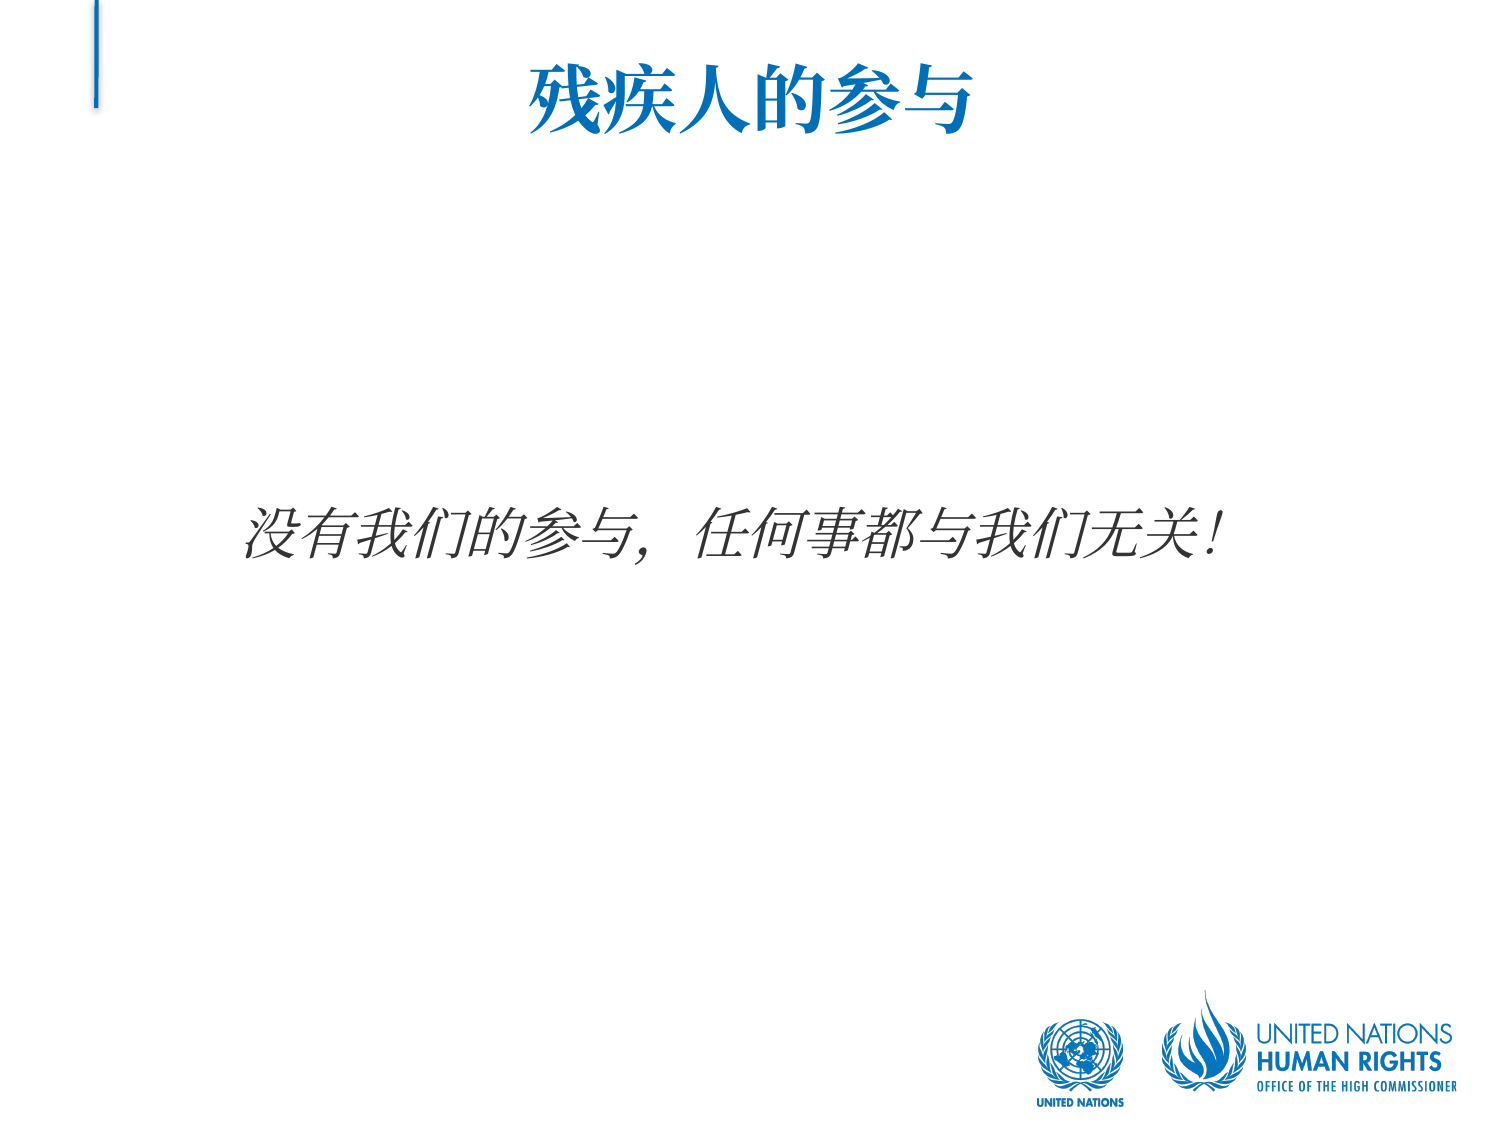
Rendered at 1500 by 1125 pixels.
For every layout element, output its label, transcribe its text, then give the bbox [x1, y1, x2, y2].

picture [1037, 990, 1457, 1107]
text_box 没有我们的参与，任何事都与我们无关！ [166, 275, 1325, 945]
title 残疾人的参与 [68, 45, 1437, 224]
